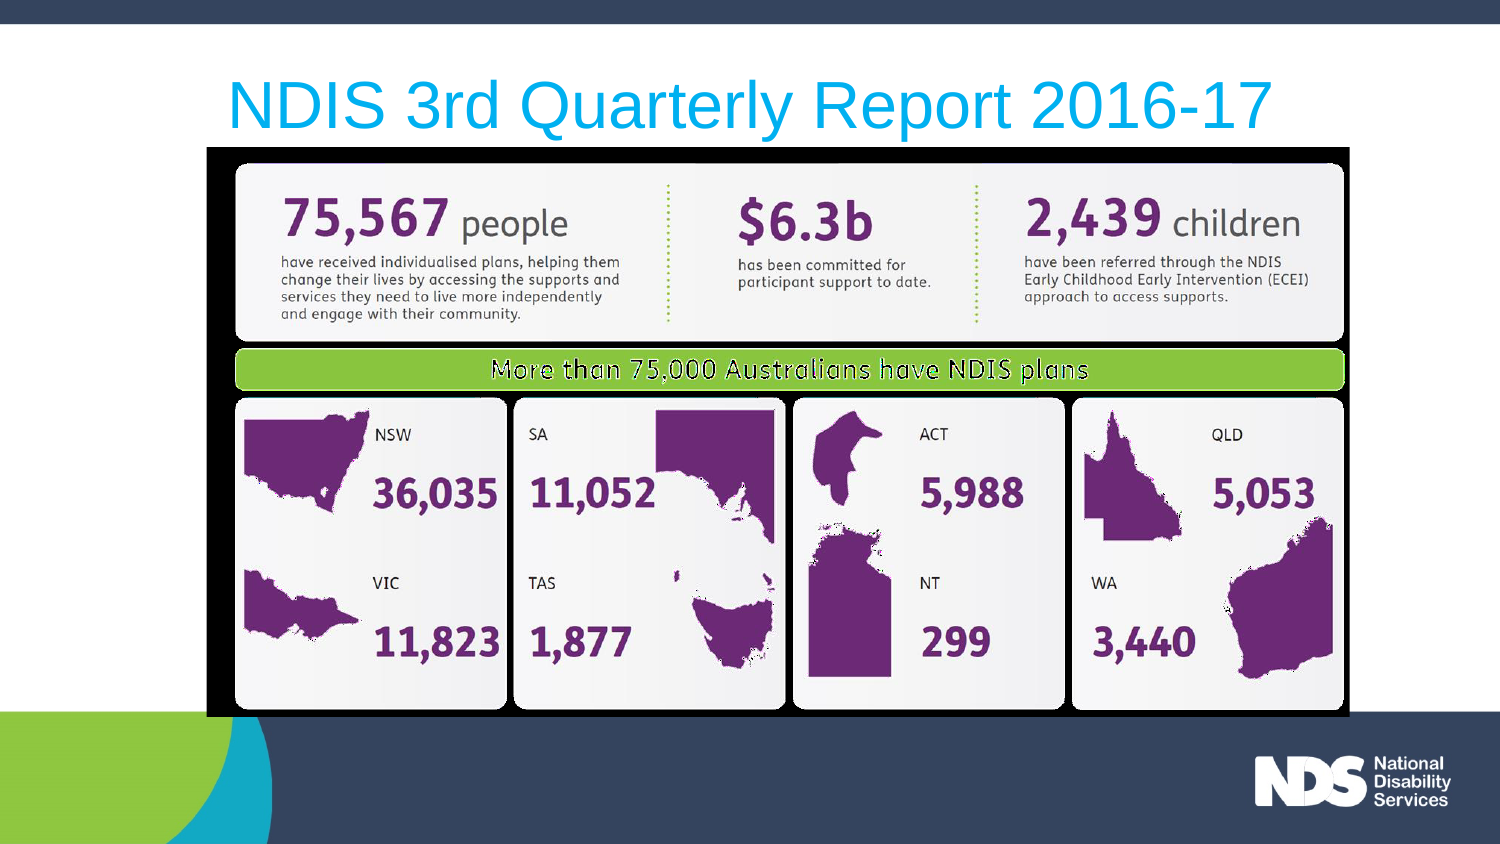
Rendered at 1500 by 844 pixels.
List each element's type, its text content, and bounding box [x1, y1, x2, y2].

title NDIS 3rd Quarterly Report 2016-17 [76, 32, 1427, 173]
picture [0, 0, 1500, 844]
